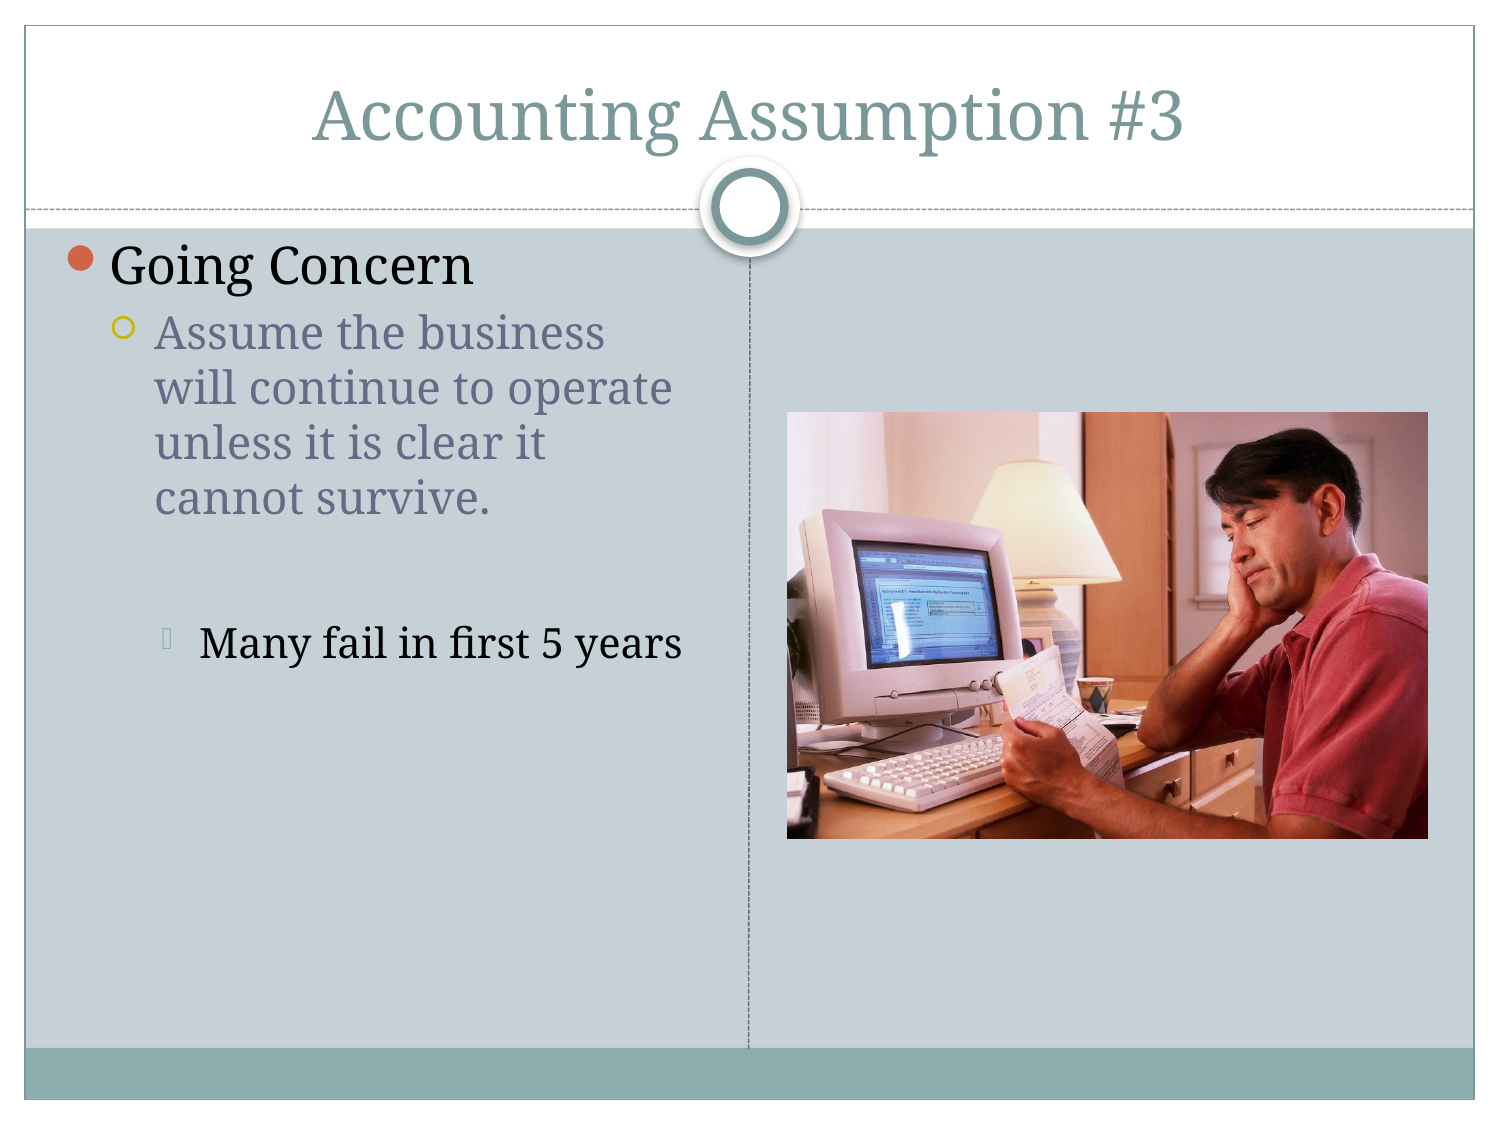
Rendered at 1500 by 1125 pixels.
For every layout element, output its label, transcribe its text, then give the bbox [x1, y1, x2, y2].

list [787, 412, 1428, 840]
title Accounting Assumption #3 [49, 37, 1450, 162]
list Going Concern Assume the business will continue to operate unless it is clear it cannot survive. Many fail in first 5 years [49, 224, 712, 993]
